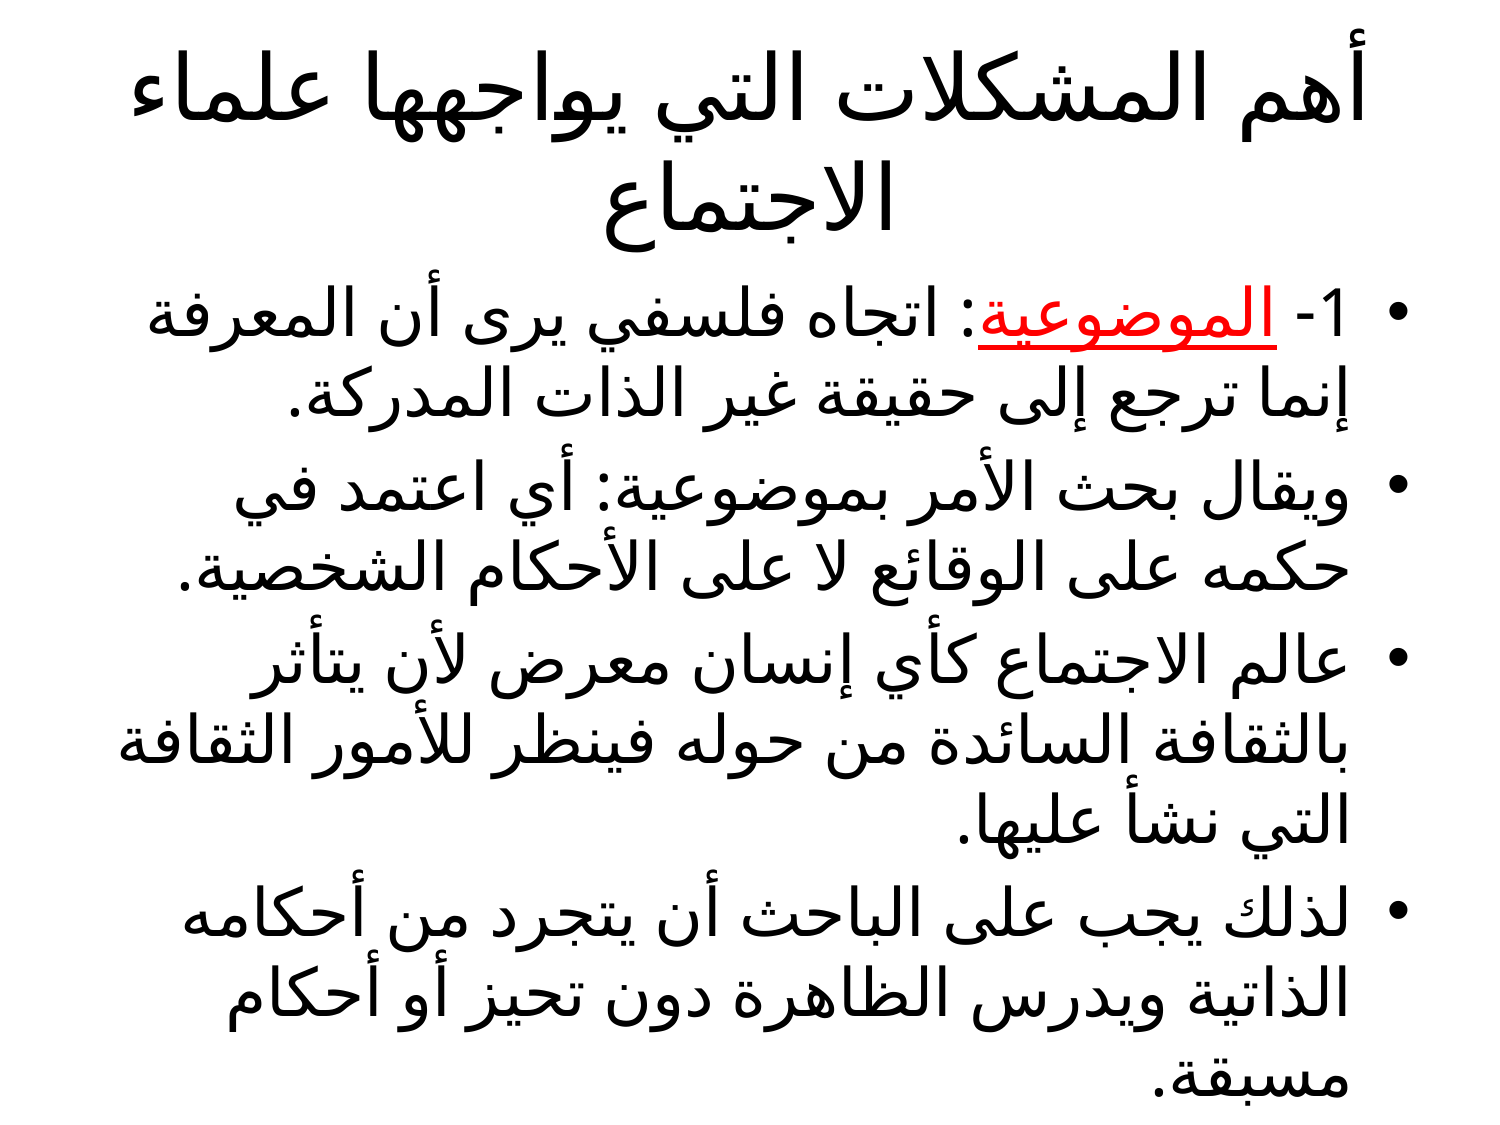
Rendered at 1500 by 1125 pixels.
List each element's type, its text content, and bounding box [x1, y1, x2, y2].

title أهم المشكلات التي يواجهها علماء الاجتماع [75, 45, 1425, 233]
list 1- الموضوعية: اتجاه فلسفي يرى أن المعرفة إنما ترجع إلى حقيقة غير الذات المدركة. ويقال بحث الأمر بموضوعية: أي اعتمد في حكمه على الوقائع لا على الأحكام الشخصية. عالم الاجتماع كأي إنسان معرض لأن يتأثر بالثقافة السائدة من حوله فينظر للأمور الثقافة التي نشأ عليها. لذلك يجب على الباحث أن يتجرد من أحكامه الذاتية ويدرس الظاهرة دون تحيز أو أحكام مسبقة. [75, 262, 1425, 1005]
